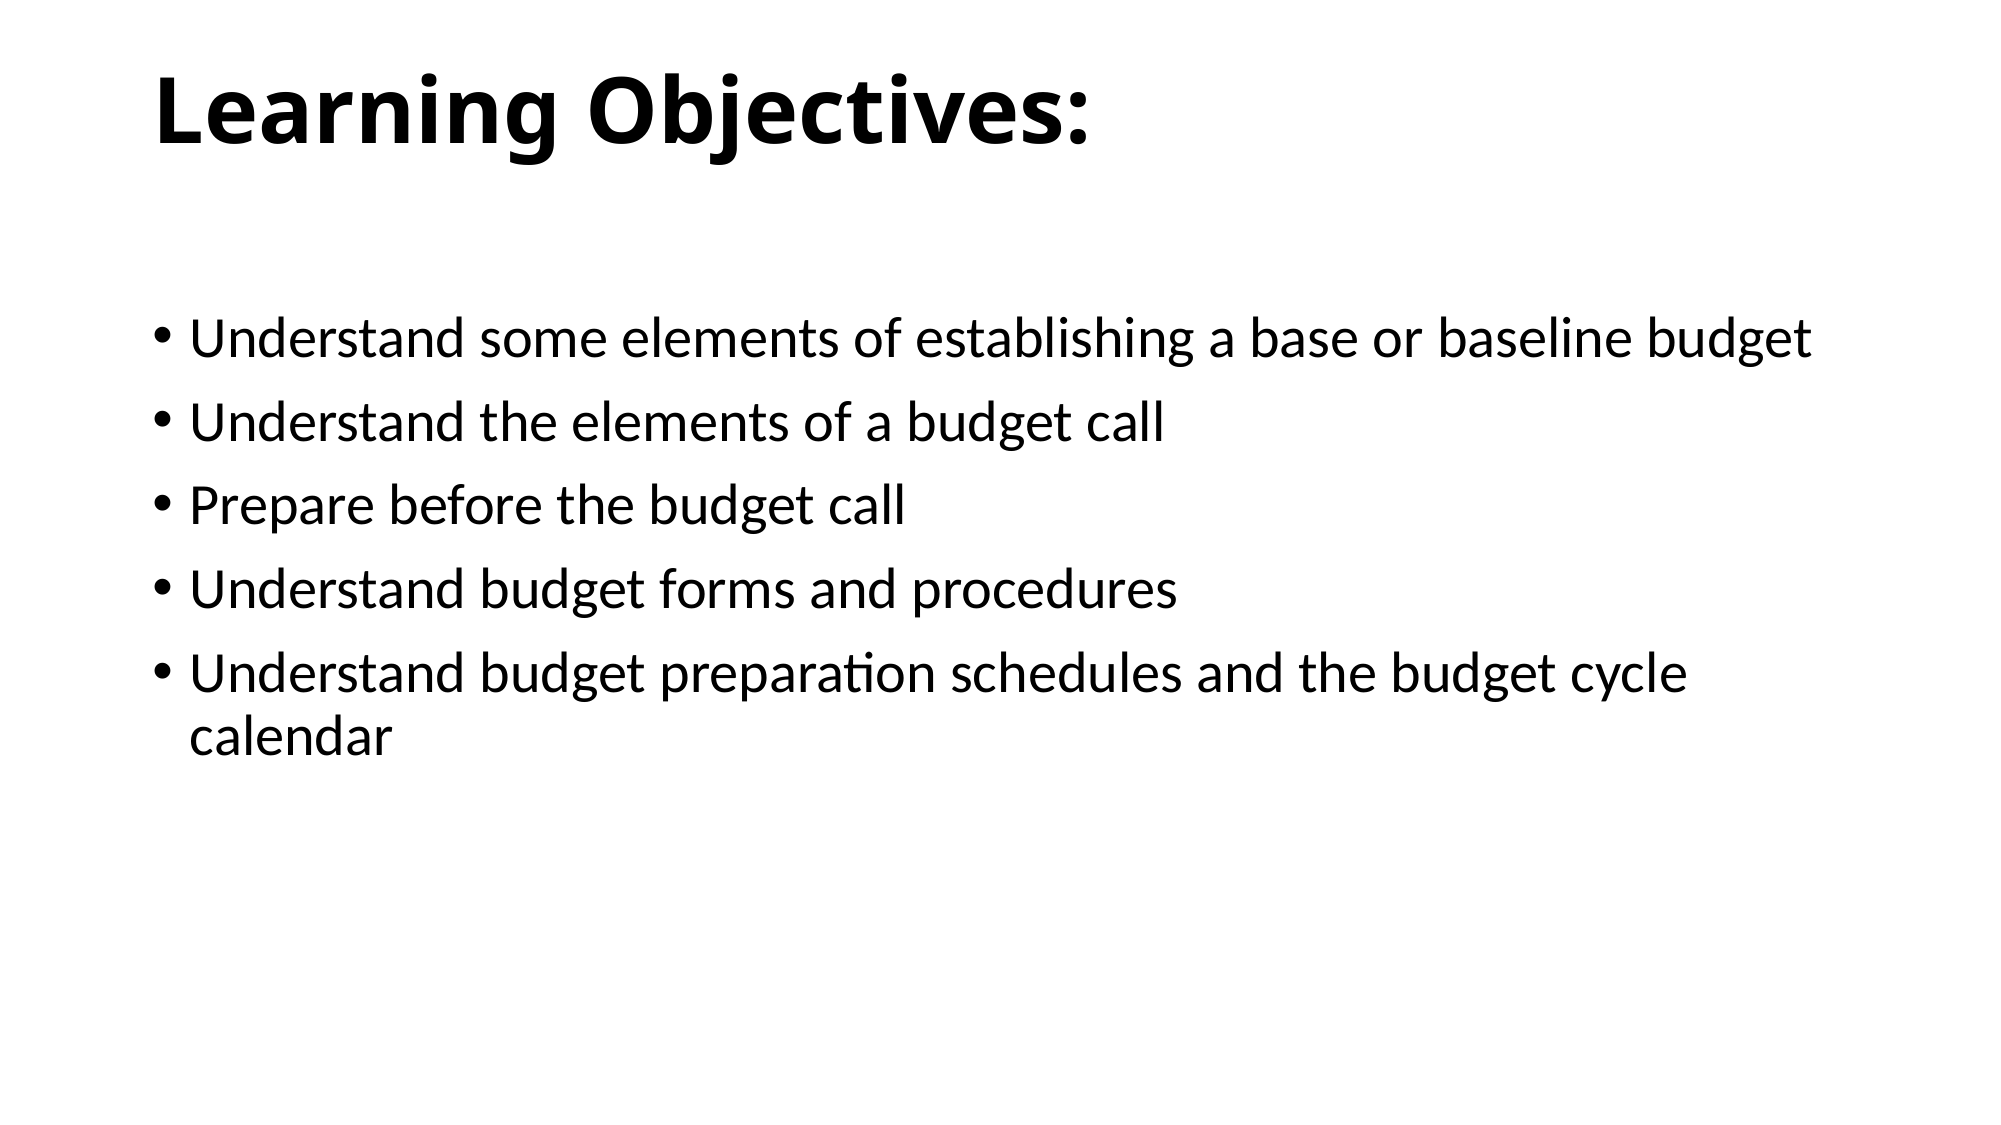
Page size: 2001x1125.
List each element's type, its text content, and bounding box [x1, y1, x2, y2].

title Learning Objectives: [137, 59, 1863, 278]
list Understand some elements of establishing a base or baseline budget Understand the elements of a budget call Prepare before the budget call Understand budget forms and procedures Understand budget preparation schedules and the budget cycle calendar [137, 299, 1863, 1014]
